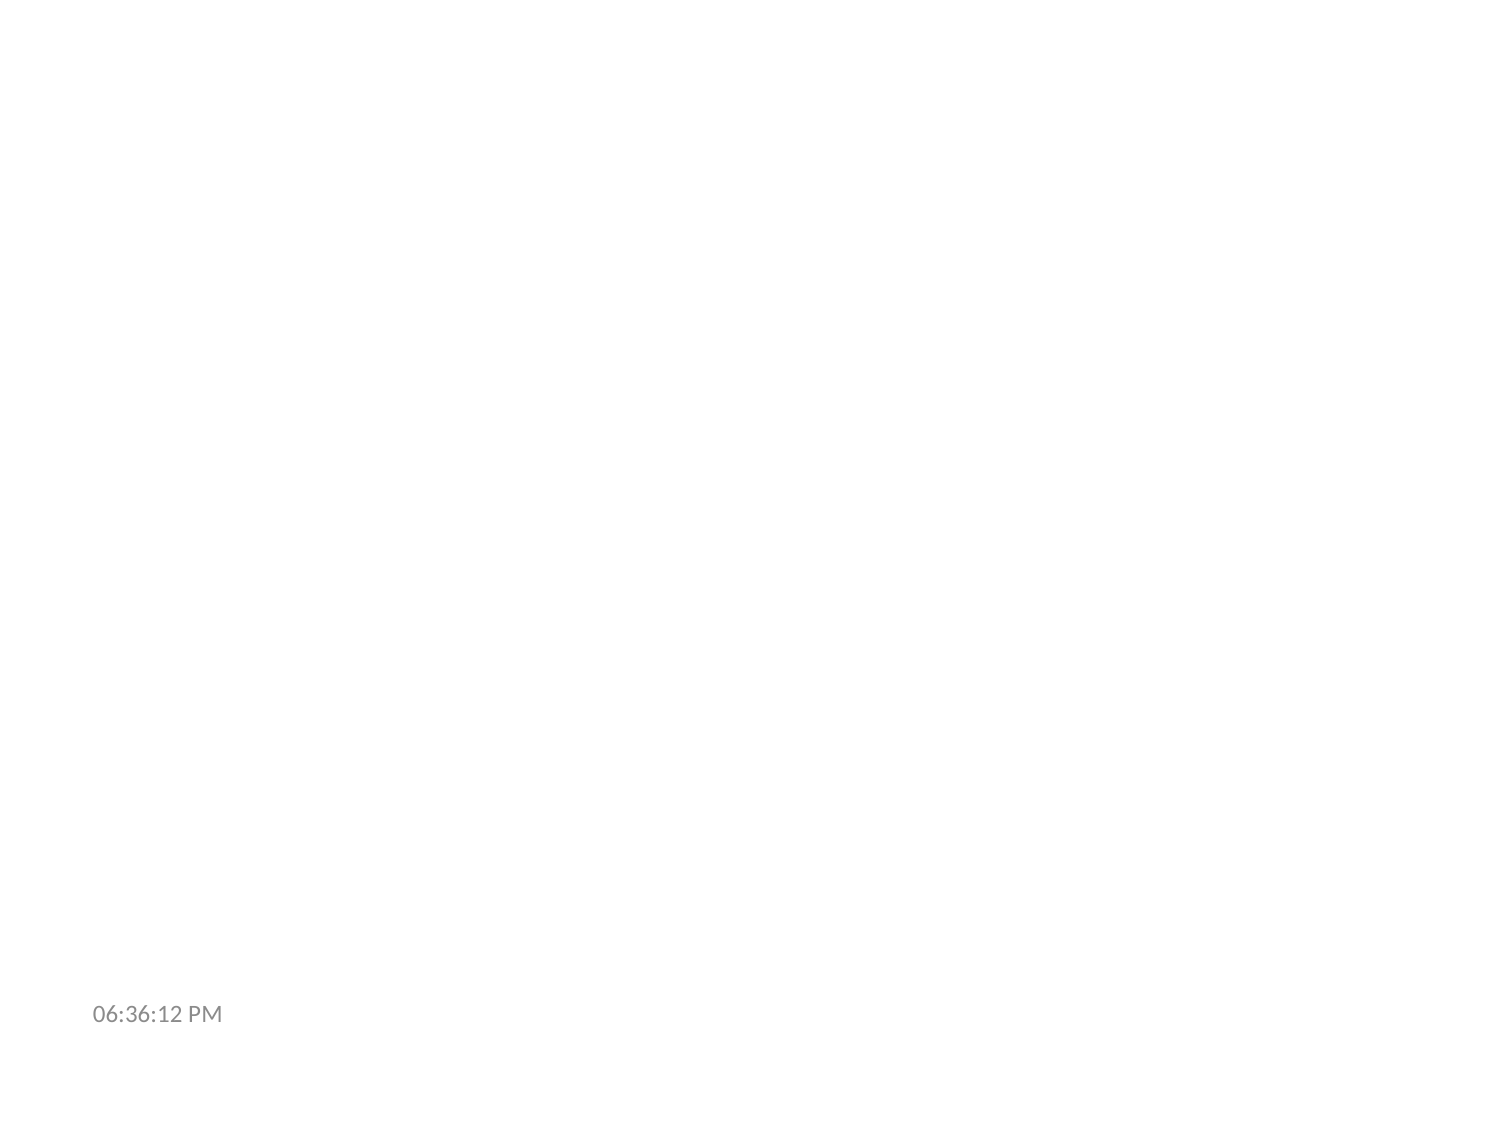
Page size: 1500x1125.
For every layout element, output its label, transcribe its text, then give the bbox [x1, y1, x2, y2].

text_box 3:35:09 PM [77, 982, 428, 1043]
